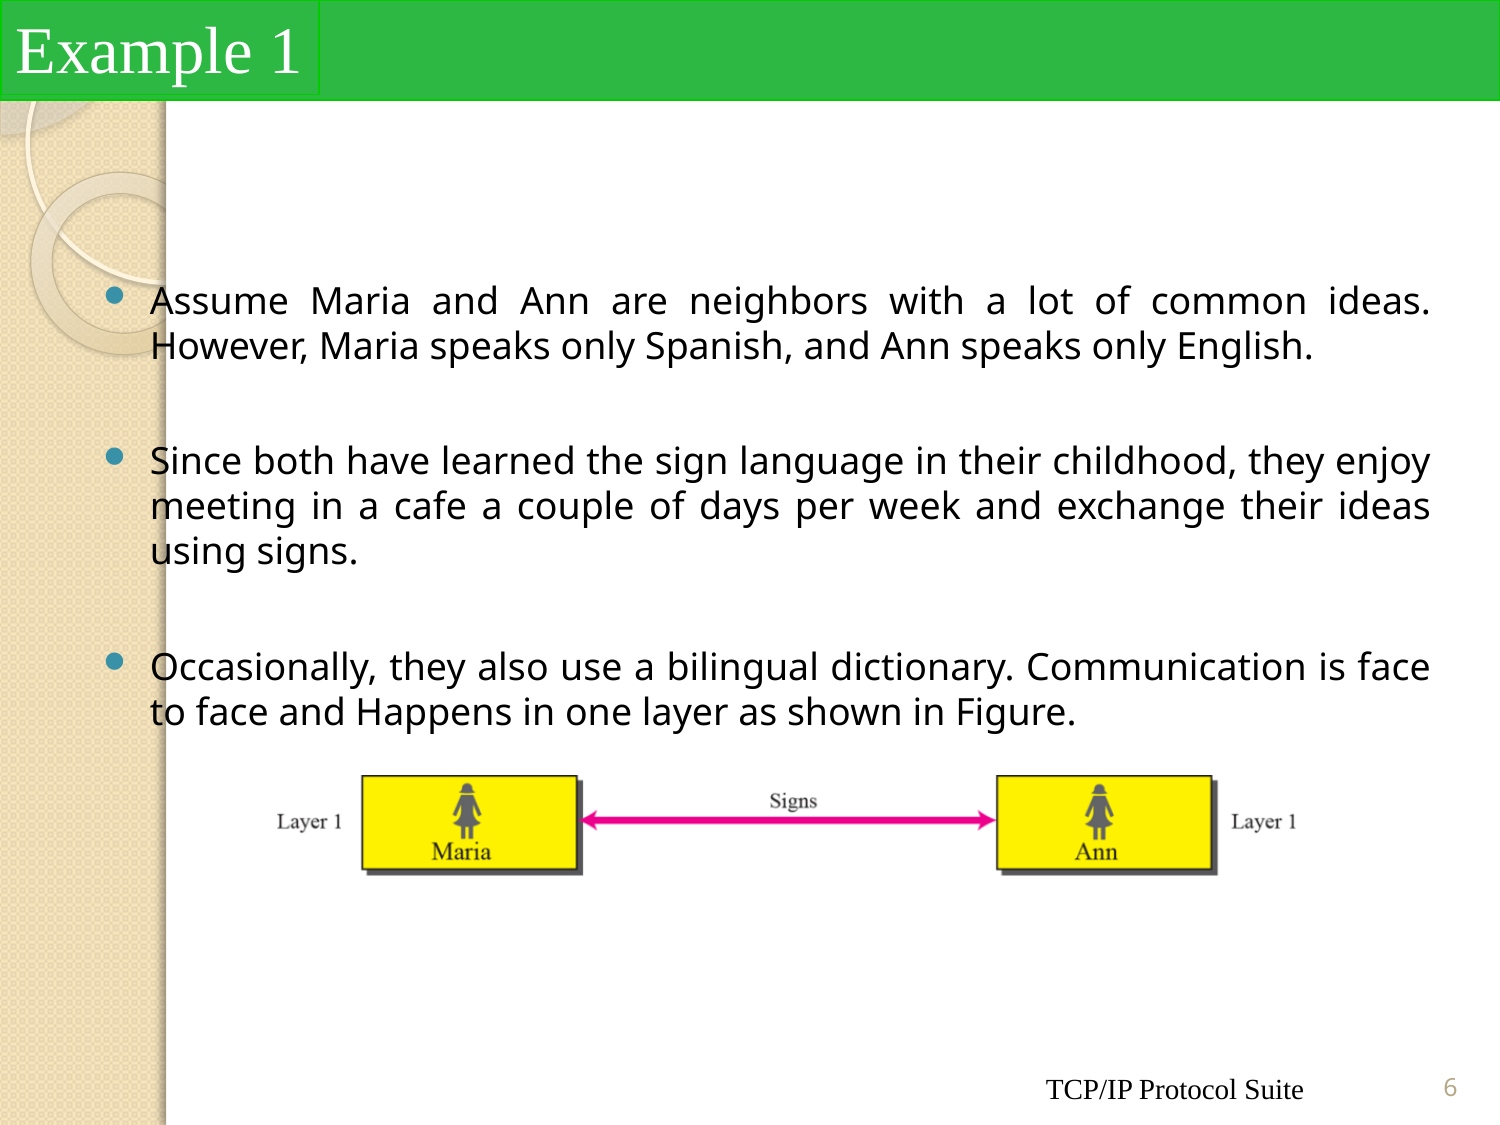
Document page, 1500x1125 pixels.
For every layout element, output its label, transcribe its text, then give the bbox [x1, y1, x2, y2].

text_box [0, 0, 1500, 101]
list Assume Maria and Ann are neighbors with a lot of common ideas. However, Maria speaks only Spanish, and Ann speaks only English. Since both have learned the sign language in their childhood, they enjoy meeting in a cafe a couple of days per week and exchange their ideas using signs. Occasionally, they also use a bilingual dictionary. Communication is face to face and Happens in one layer as shown in Figure. [75, 270, 1447, 598]
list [277, 774, 1299, 877]
slide_number 6 [1413, 1034, 1488, 1113]
footer TCP/IP Protocol Suite [937, 1034, 1413, 1113]
